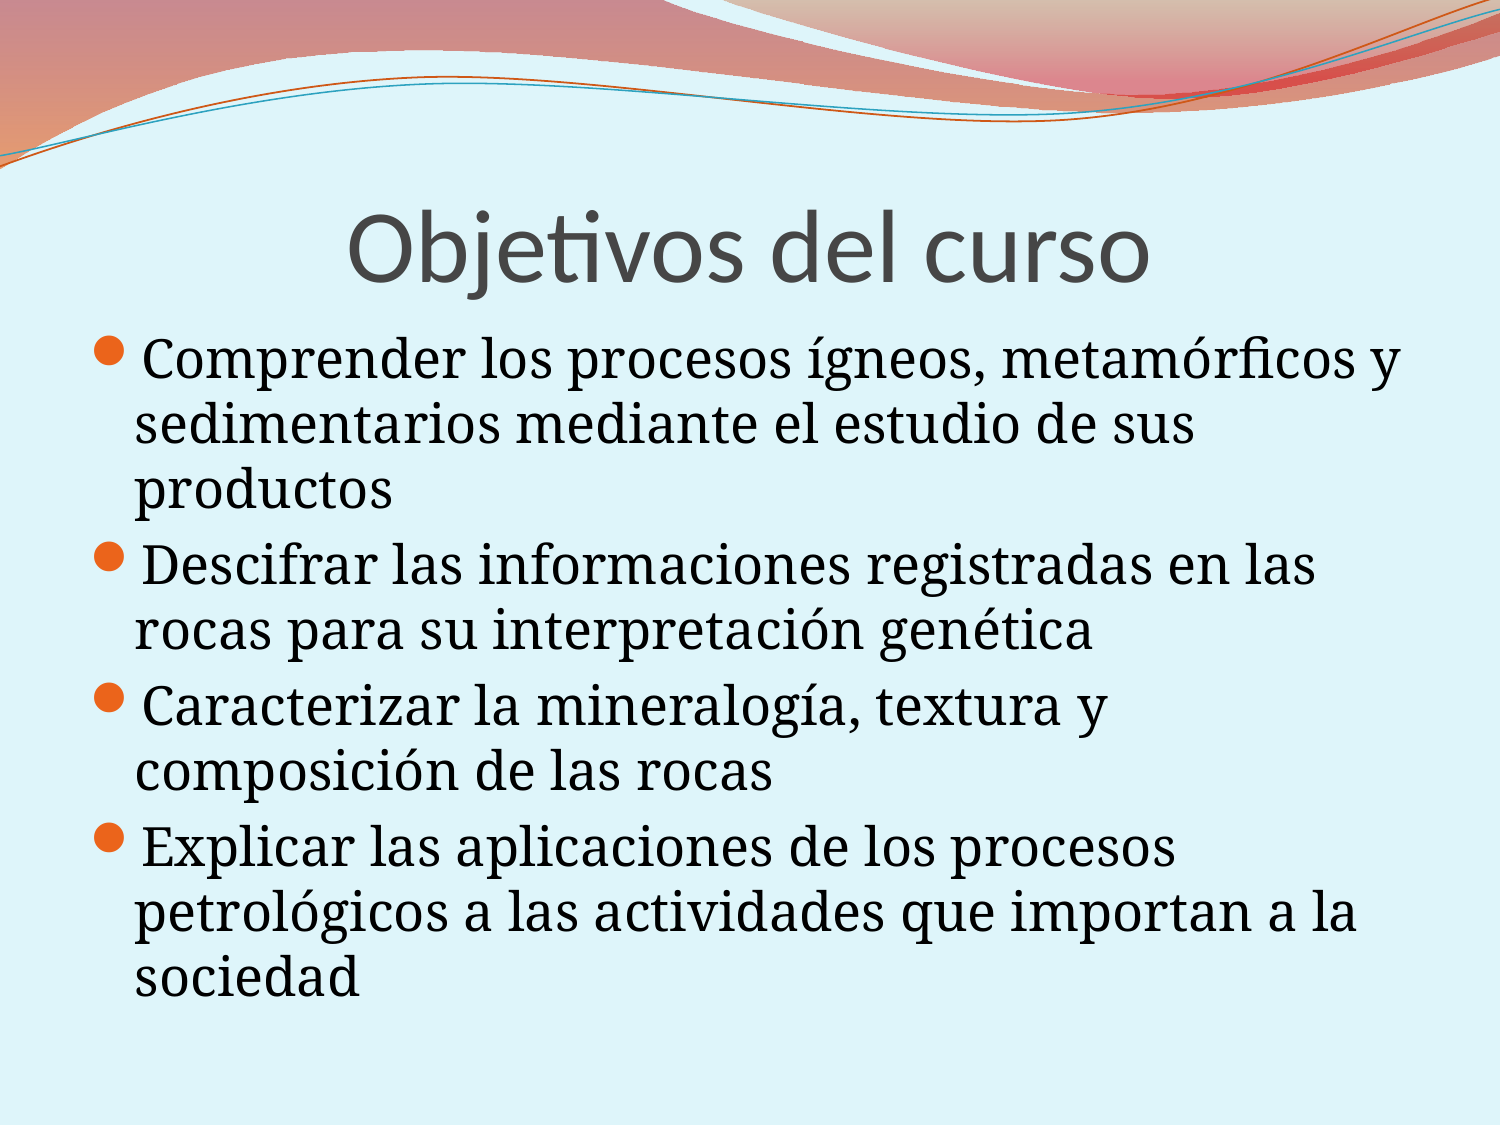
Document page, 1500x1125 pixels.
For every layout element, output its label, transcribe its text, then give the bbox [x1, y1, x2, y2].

list Comprender los procesos ígneos, metamórficos y sedimentarios mediante el estudio de sus productos Descifrar las informaciones registradas en las rocas para su interpretación genética Caracterizar la mineralogía, textura y composición de las rocas Explicar las aplicaciones de los procesos petrológicos a las actividades que importan a la sociedad [75, 317, 1425, 1038]
title Objetivos del curso [75, 115, 1425, 303]
